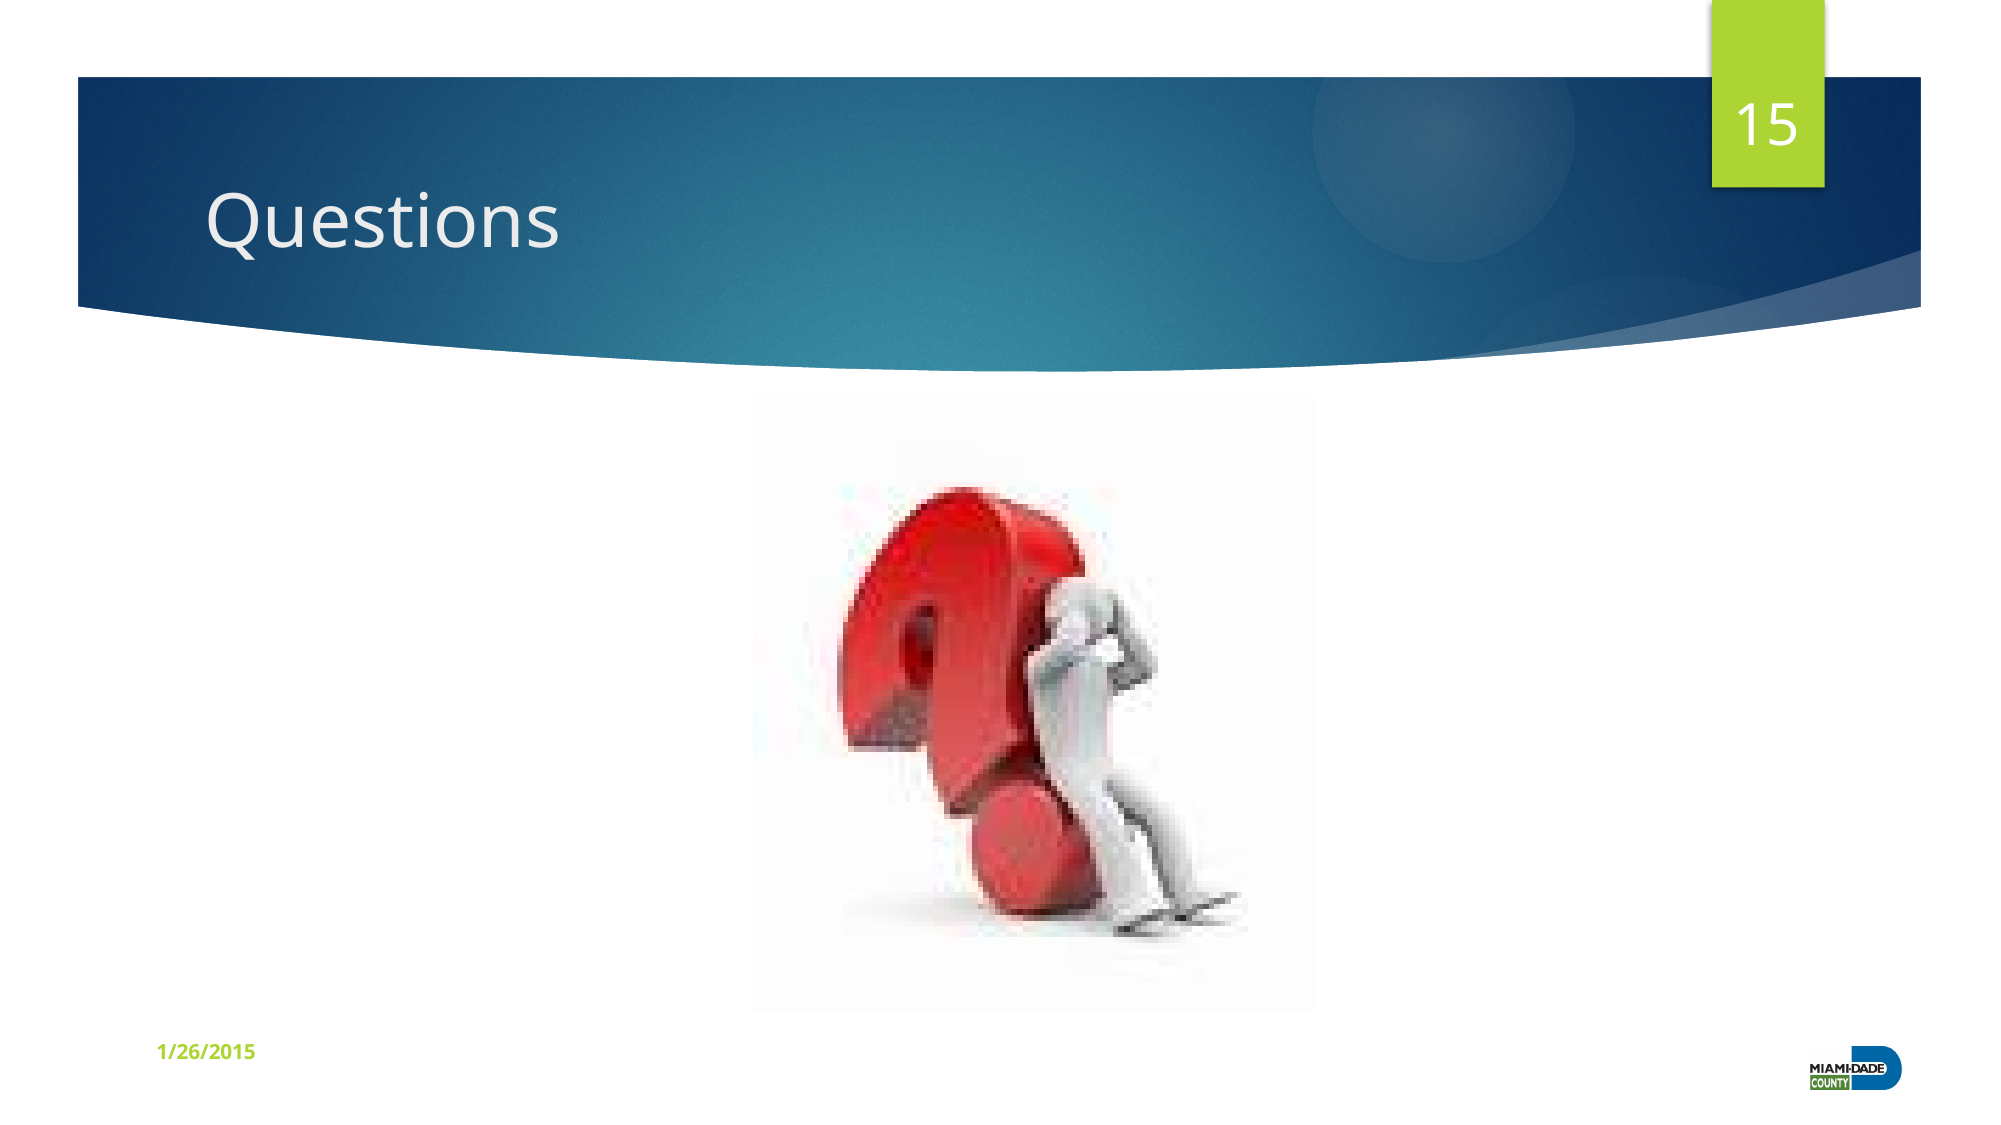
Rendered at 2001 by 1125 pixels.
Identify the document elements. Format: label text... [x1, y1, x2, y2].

picture [1809, 1046, 1904, 1090]
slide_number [108, 1031, 271, 1082]
slide_number 15 [1698, 48, 1836, 175]
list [753, 398, 1316, 1012]
title Questions [189, 159, 1627, 276]
